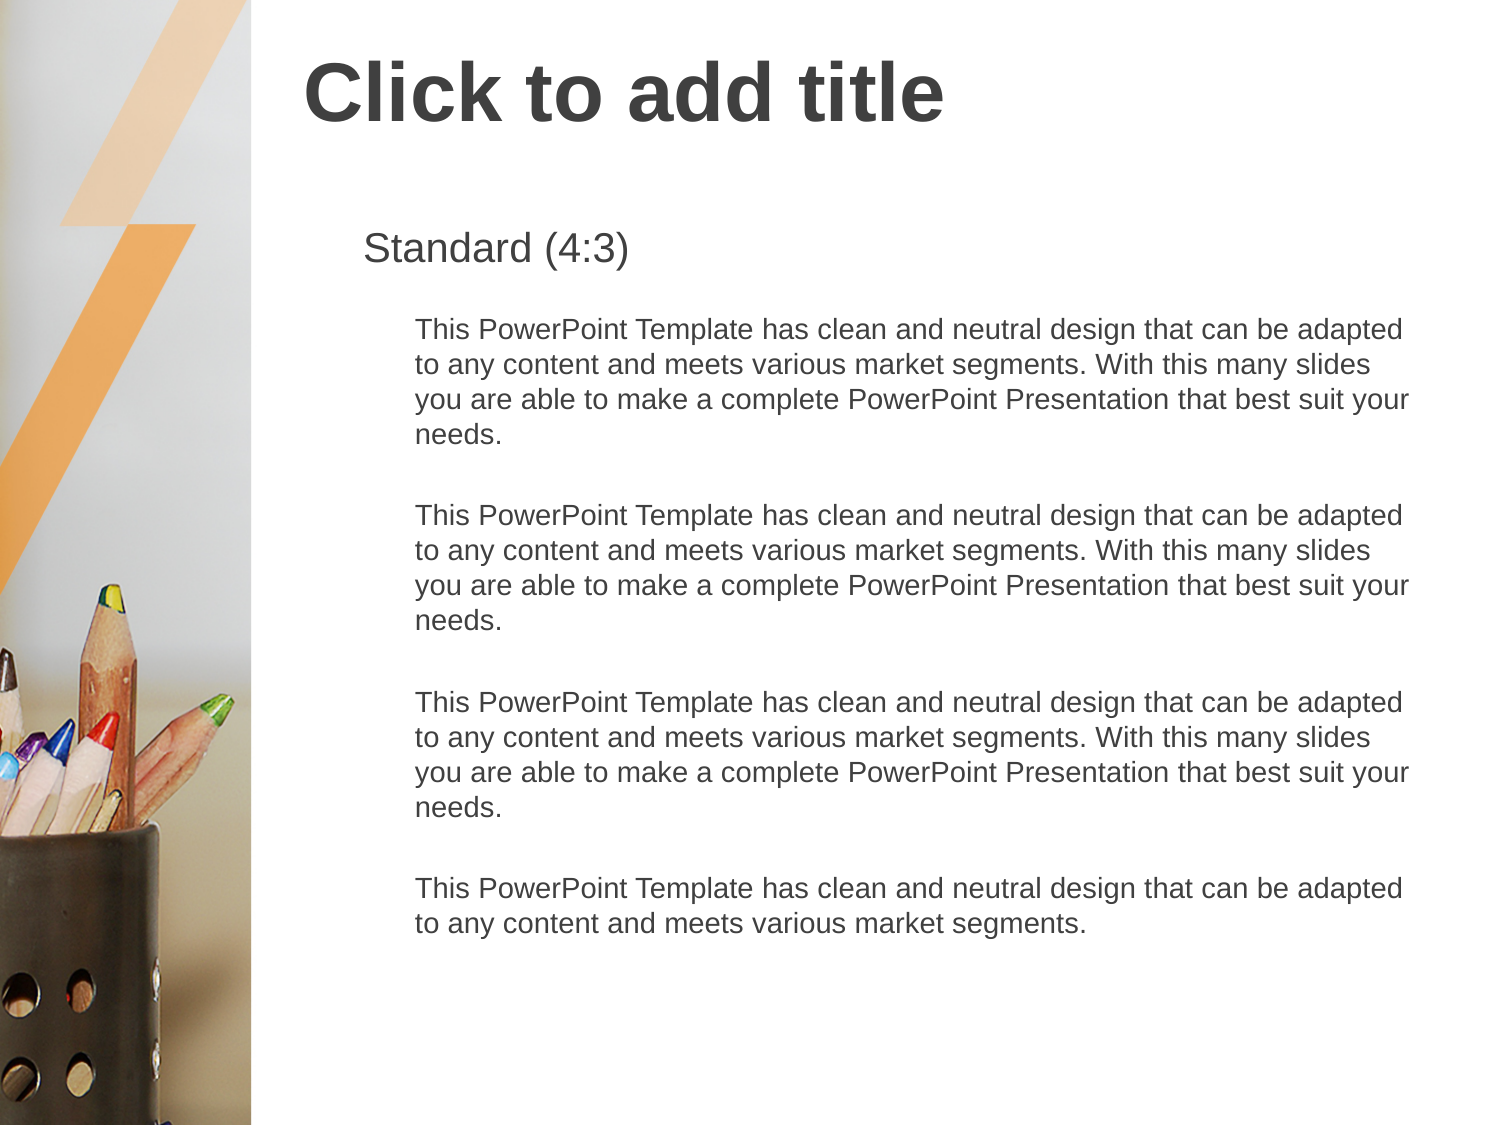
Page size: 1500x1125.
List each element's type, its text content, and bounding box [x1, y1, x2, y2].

picture [0, 0, 1500, 1125]
title Click to add title [265, 0, 1500, 176]
list Standard (4:3) [348, 208, 1425, 284]
list This PowerPoint Template has clean and neutral design that can be adapted to any content and meets various market segments. With this many slides you are able to make a complete PowerPoint Presentation that best suit your needs. This PowerPoint Template has clean and neutral design that can be adapted to any content and meets various market segments. With this many slides you are able to make a complete PowerPoint Presentation that best suit your needs. This PowerPoint Template has clean and neutral design that can be adapted to any content and meets various market segments. With this many slides you are able to make a complete PowerPoint Presentation that best suit your needs. This PowerPoint Template has clean and neutral design that can be adapted to any content and meets various market segments. [350, 302, 1427, 984]
